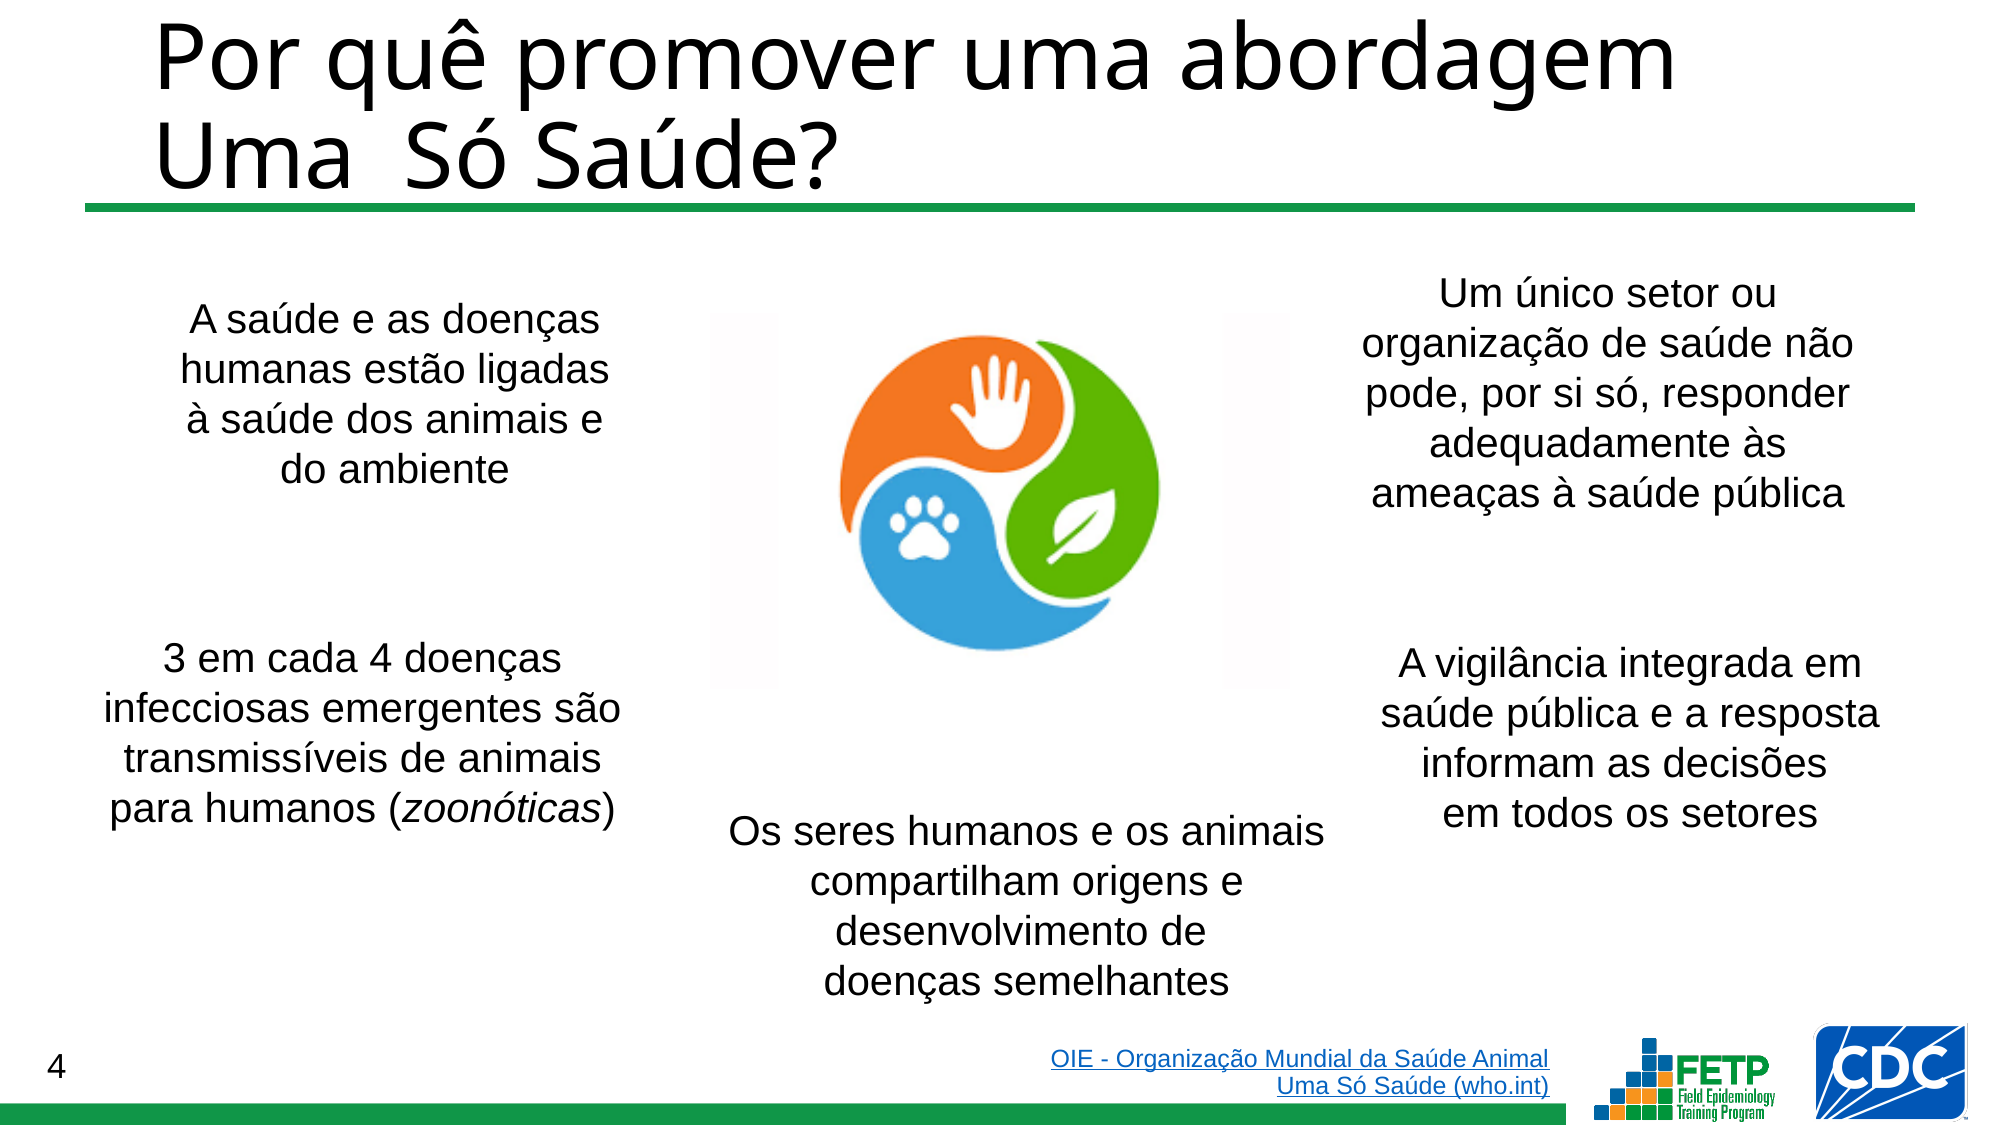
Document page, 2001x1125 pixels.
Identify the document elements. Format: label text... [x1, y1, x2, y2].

picture [710, 313, 1290, 689]
picture [1813, 1023, 1968, 1122]
text_box Os seres humanos e os animais compartilham origens e desenvolvimento de doenças semelhantes [710, 796, 1343, 1011]
text_box A saúde e as doenças humanas estão ligadas à saúde dos animais e do ambiente [152, 283, 638, 499]
text_box 3 em cada 4 doenças infecciosas emergentes são transmissíveis de animais para humanos (zoonóticas) [87, 623, 638, 839]
picture [1594, 1038, 1775, 1122]
text_box Um único setor ou organização de saúde não pode, por si só, responder adequadamente às ameaças à saúde pública [1324, 258, 1892, 524]
title Por quê promover uma abordagem Uma Só Saúde? [137, 2, 1863, 207]
text_box A vigilância integrada em saúde pública e a resposta informam as decisões em todos os setores [1361, 628, 1899, 844]
list OIE - Organização Mundial da Saúde Animal Uma Só Saúde (who.int) [781, 1038, 1565, 1074]
